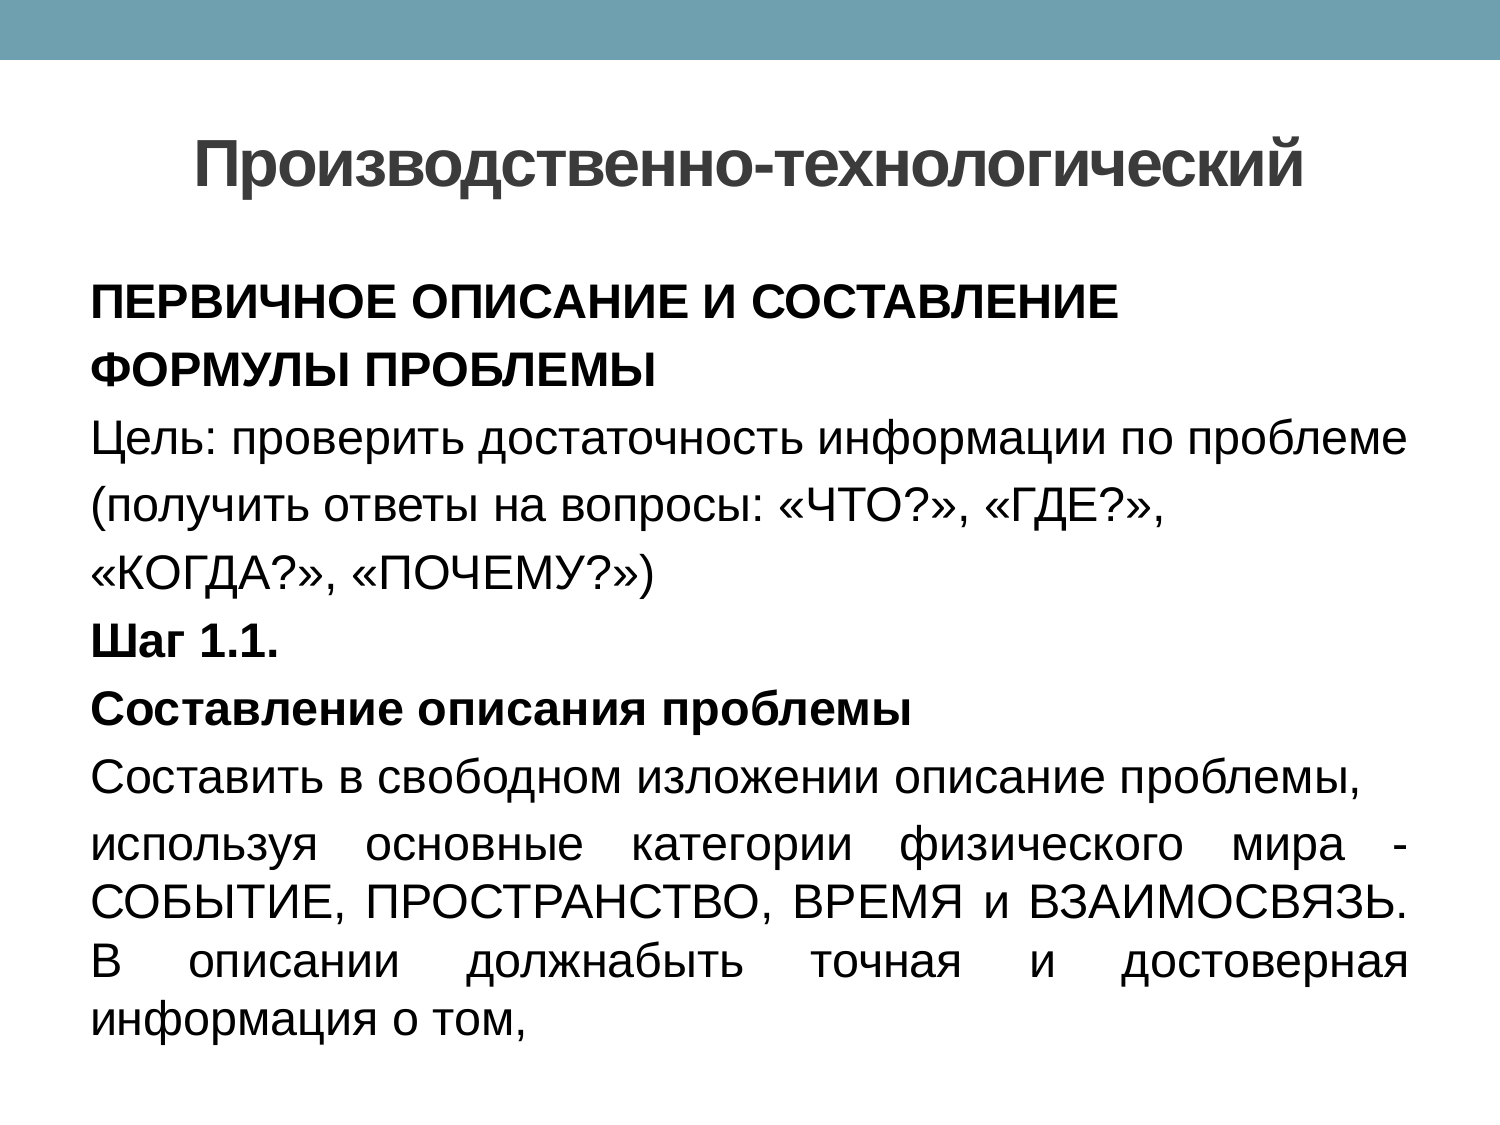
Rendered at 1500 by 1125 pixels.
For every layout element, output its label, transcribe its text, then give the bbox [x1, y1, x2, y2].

list ПЕРВИЧНОЕ ОПИСАНИЕ И СОСТАВЛЕНИЕ ФОРМУЛЫ ПРОБЛЕМЫ Цель: проверить достаточность информации по проблеме (получить ответы на вопросы: «ЧТО?», «ГДЕ?», «КОГДА?», «ПОЧЕМУ?») Шаг 1.1. Составление описания проблемы Составить в свободном изложении описание проблемы, используя основные категории физического мира - СОБЫТИЕ, ПРОСТРАНСТВО, ВРЕМЯ и ВЗАИМОСВЯЗЬ. В описании должнабыть точная и достоверная информация о том, [75, 262, 1425, 1063]
title Производственно-технологический [75, 87, 1425, 232]
